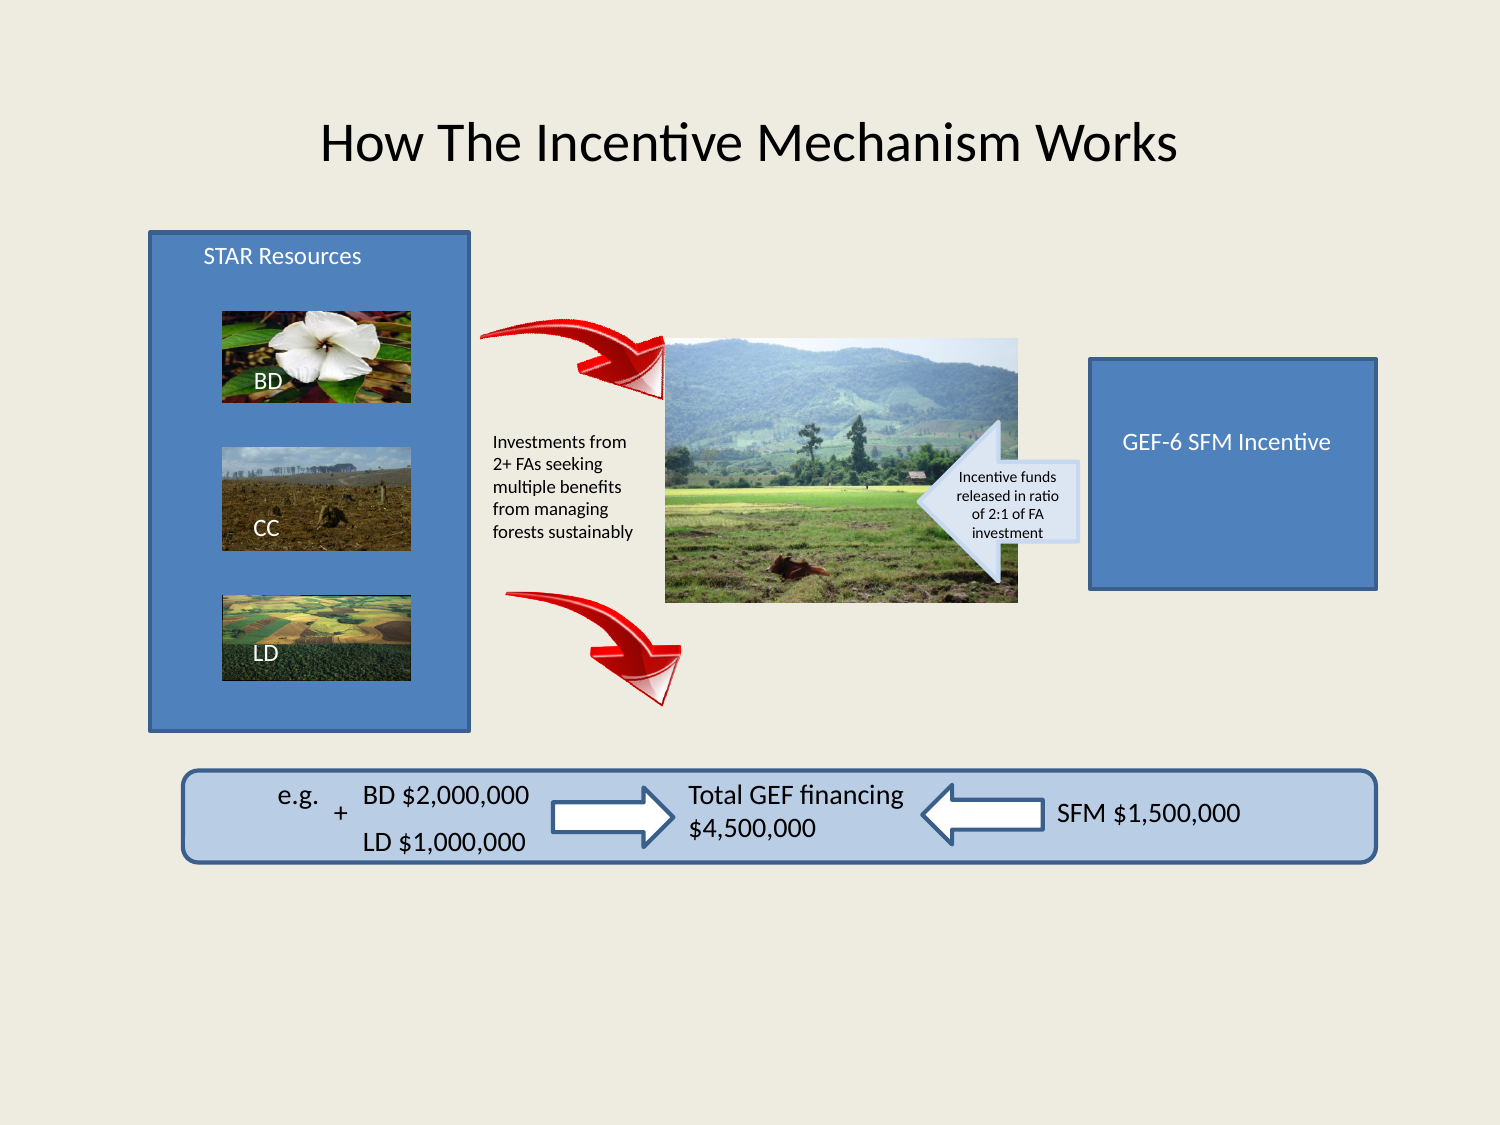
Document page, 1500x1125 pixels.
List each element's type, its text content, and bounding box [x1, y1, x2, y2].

text_box + [319, 787, 363, 836]
text_box [920, 782, 1045, 847]
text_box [918, 421, 1079, 582]
text_box [550, 785, 676, 850]
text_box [1090, 358, 1377, 590]
text_box LD $1,000,000 [348, 815, 542, 865]
text_box [180, 768, 348, 865]
text_box [542, 768, 1379, 865]
text_box SFM $1,500,000 [1042, 787, 1256, 836]
text_box BD $2,000,000 [348, 768, 545, 818]
title How The Incentive Mechanism Works [75, 45, 1425, 233]
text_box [135, 232, 469, 732]
picture [471, 244, 1019, 749]
text_box e.g. [263, 768, 335, 818]
text_box Investments from 2+ FAs seeking multiple benefits from managing forests sustainably [478, 466, 657, 550]
text_box Total GEF financing $4,500,000 [673, 768, 923, 851]
